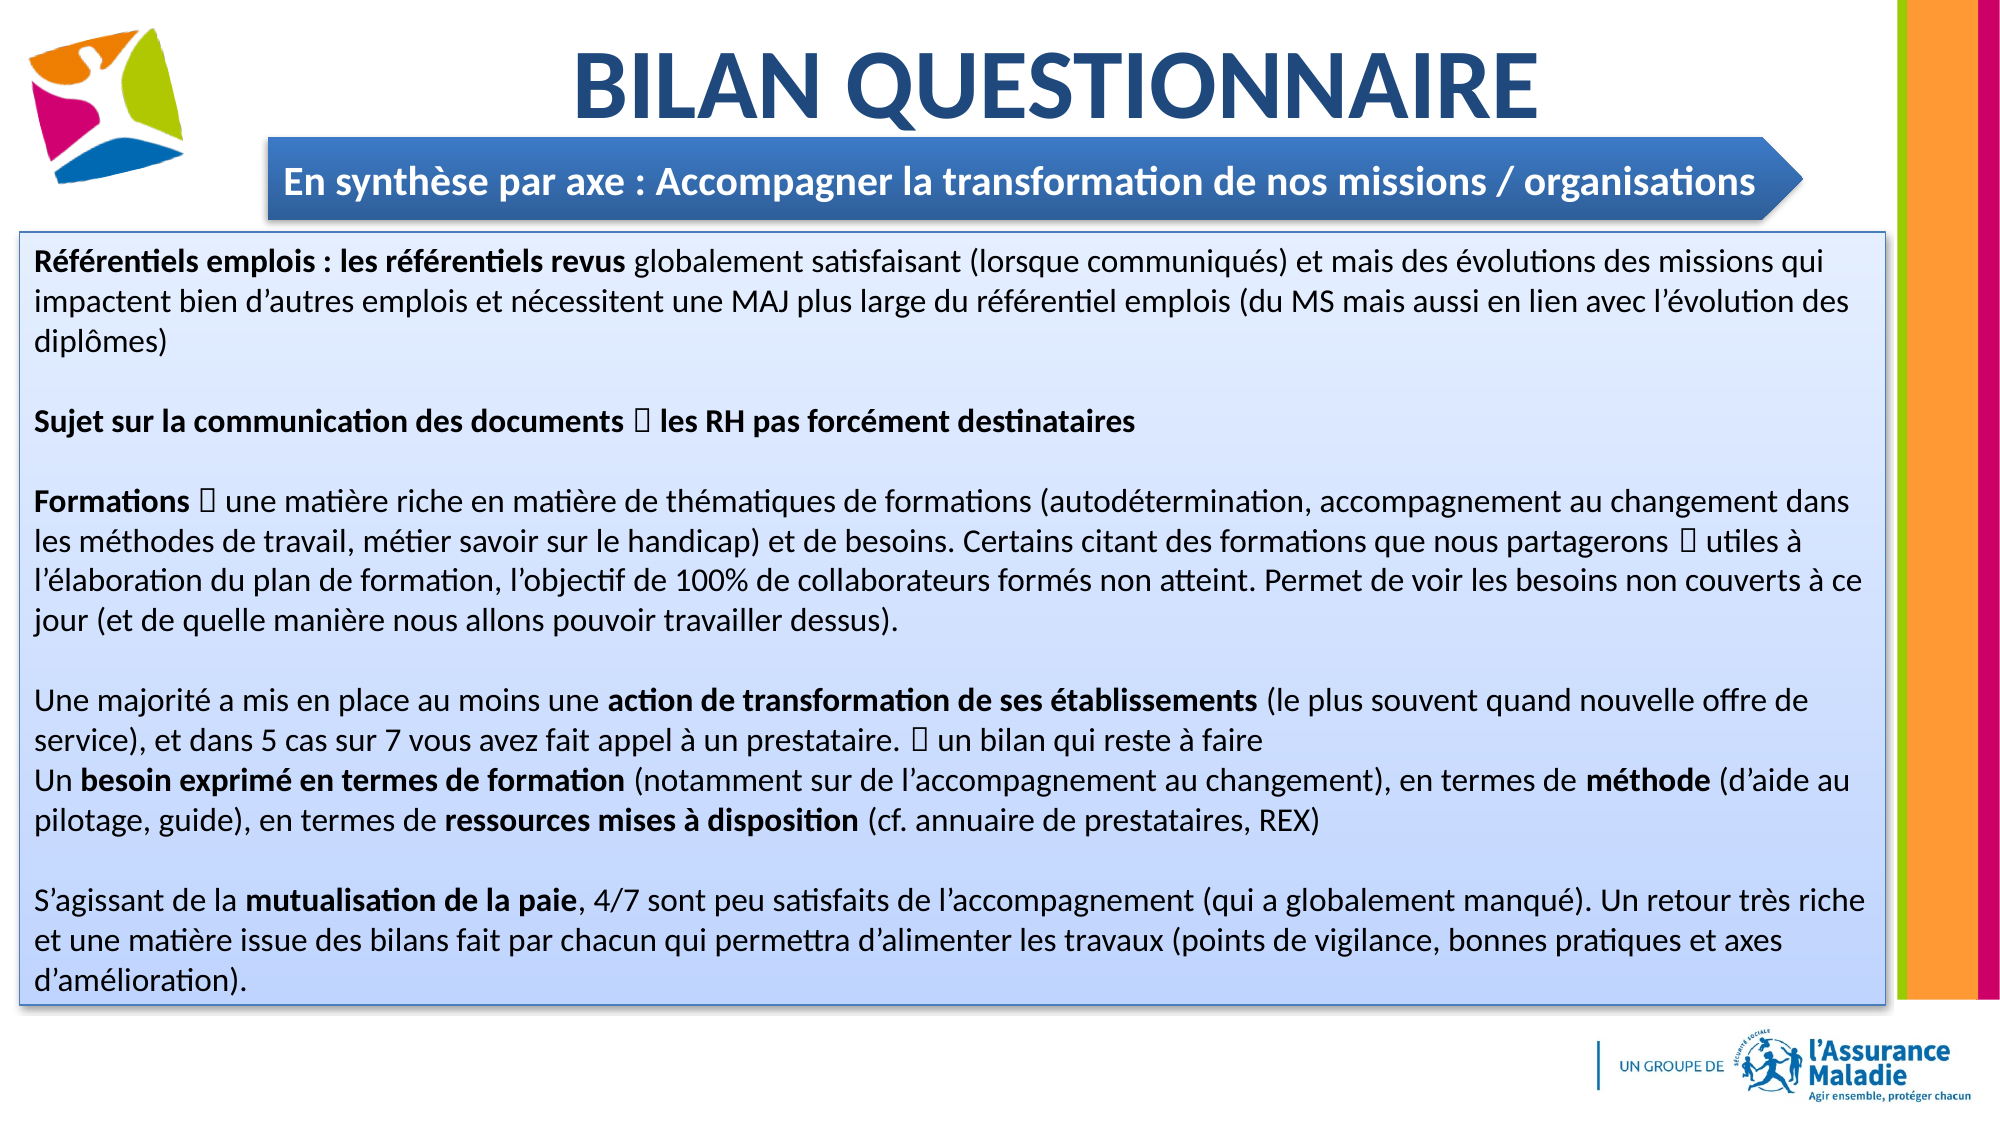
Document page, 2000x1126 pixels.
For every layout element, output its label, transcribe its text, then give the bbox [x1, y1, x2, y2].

title Bilan questionnaire [268, 19, 1846, 138]
picture [24, 24, 188, 188]
picture [1564, 1014, 1998, 1126]
text_box Référentiels emplois : les référentiels revus globalement satisfaisant (lorsque communiqués) et mais des évolutions des missions qui impactent bien d’autres emplois et nécessitent une MAJ plus large du référentiel emplois (du MS mais aussi en lien avec l’évolution des diplômes) Sujet sur la communication des documents  les RH pas forcément destinataires Formations  une matière riche en matière de thématiques de formations (autodétermination, accompagnement au changement dans les méthodes de travail, métier savoir sur le handicap) et de besoins. Certains citant des formations que nous partagerons  utiles à l’élaboration du plan de formation, l’objectif de 100% de collaborateurs formés non atteint. Permet de voir les besoins non couverts à ce jour (et de quelle manière nous allons pouvoir travailler dessus). Une majorité a mis en place au moins une action de transformation de ses établissements (le plus souvent quand nouvelle offre de service), et dans 5 cas sur 7 vous avez fait appel à un prestataire.  un bilan qui reste à faire Un besoin exprimé en termes de formation (notamment sur de l’accompagnement au changement), en termes de méthode (d’aide au pilotage, guide), en termes de ressources mises à disposition (cf. annuaire de prestataires, REX) S’agissant de la mutualisation de la paie, 4/7 sont peu satisfaits de l’accompagnement (qui a globalement manqué). Un retour très riche et une matière issue des bilans fait par chacun qui permettra d’alimenter les travaux (points de vigilance, bonnes pratiques et axes d’amélioration). [19, 231, 1886, 1006]
text_box En synthèse par axe : Accompagner la transformation de nos missions / organisations [267, 137, 1804, 220]
